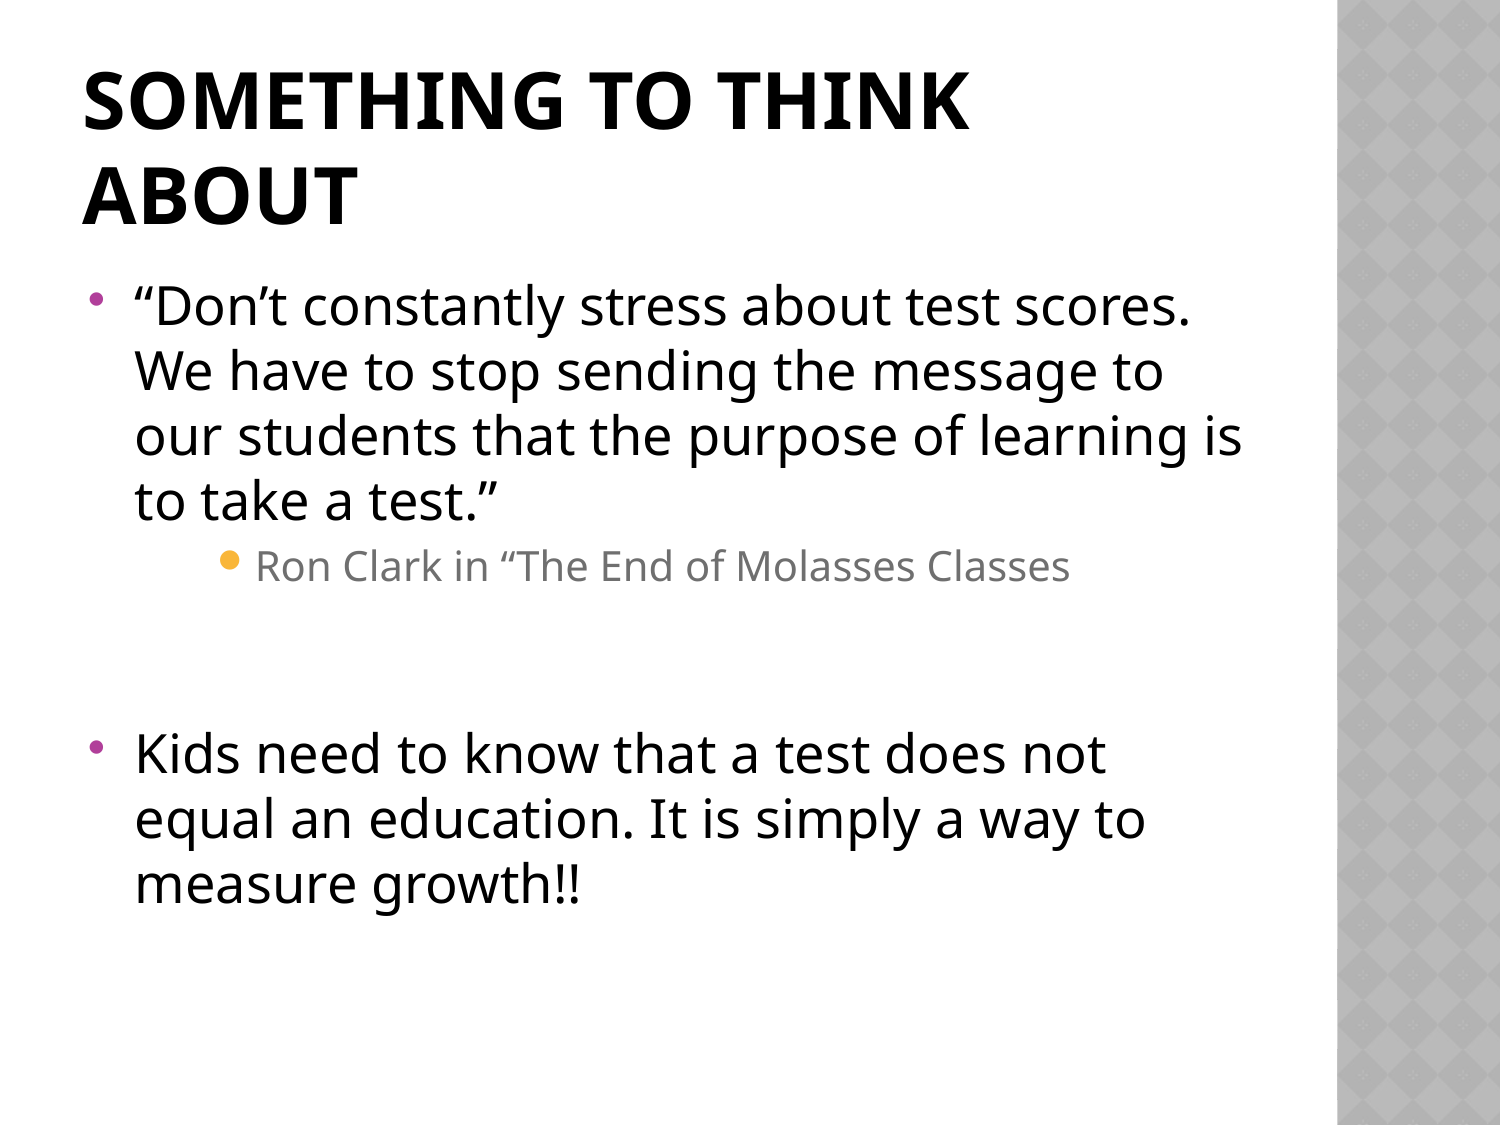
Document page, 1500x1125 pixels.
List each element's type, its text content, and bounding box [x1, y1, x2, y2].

list “Don’t constantly stress about test scores. We have to stop sending the message to our students that the purpose of learning is to take a test.” Ron Clark in “The End of Molasses Classes Kids need to know that a test does not equal an education. It is simply a way to measure growth!! [75, 264, 1263, 1059]
title Something to think about [75, 52, 1263, 240]
